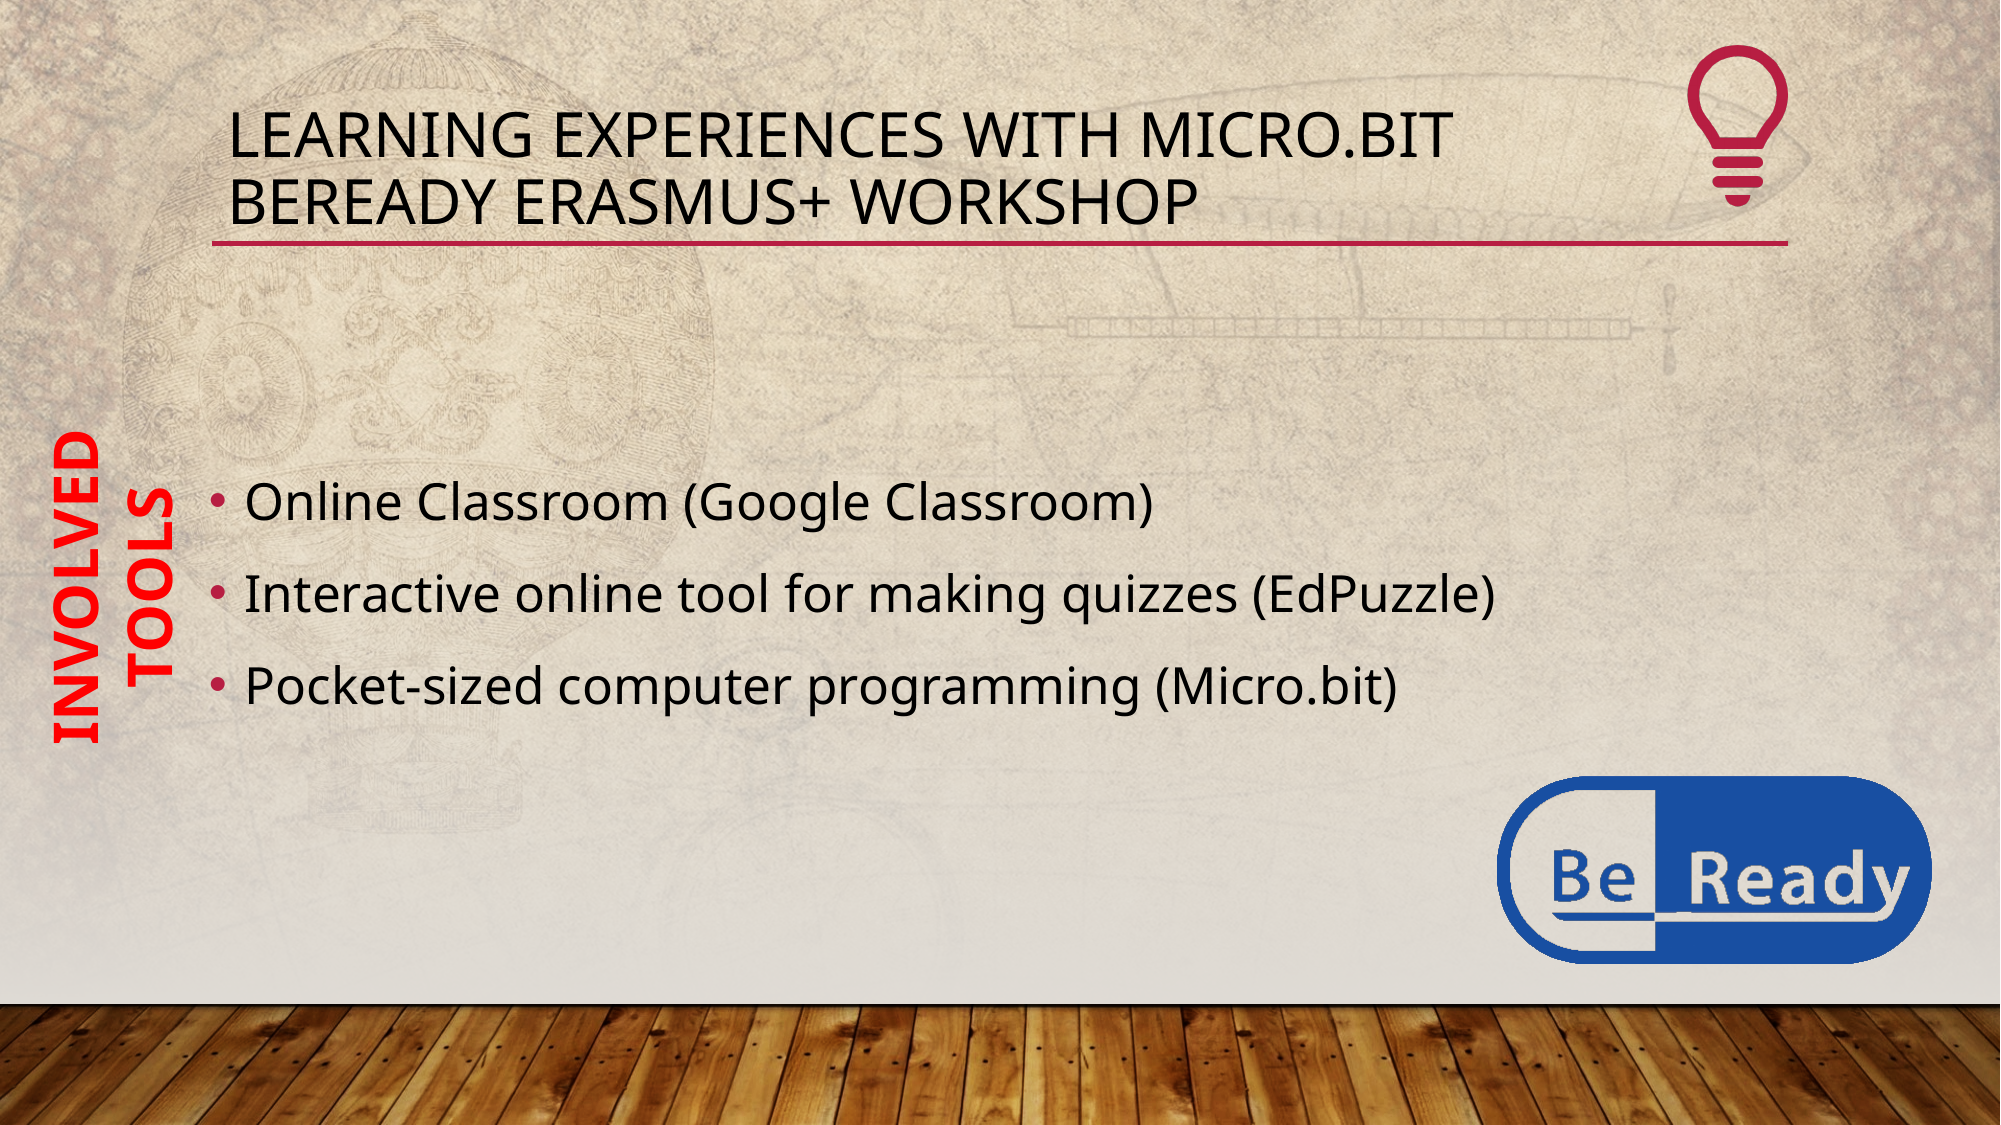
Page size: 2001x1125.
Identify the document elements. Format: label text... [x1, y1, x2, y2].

text_box Online Classroom (Google Classroom) Interactive online tool for making quizzes (EdPuzzle) Pocket-sized computer programming (Micro.bit) [193, 449, 1770, 725]
picture [0, 1004, 2000, 1125]
picture [1497, 776, 1932, 965]
title Learning experiences with micro.bit BeReady Erasmus+ Workshop [212, 95, 1788, 268]
picture [1644, 33, 1830, 219]
list INVOLVED TOOLS [29, 304, 194, 871]
